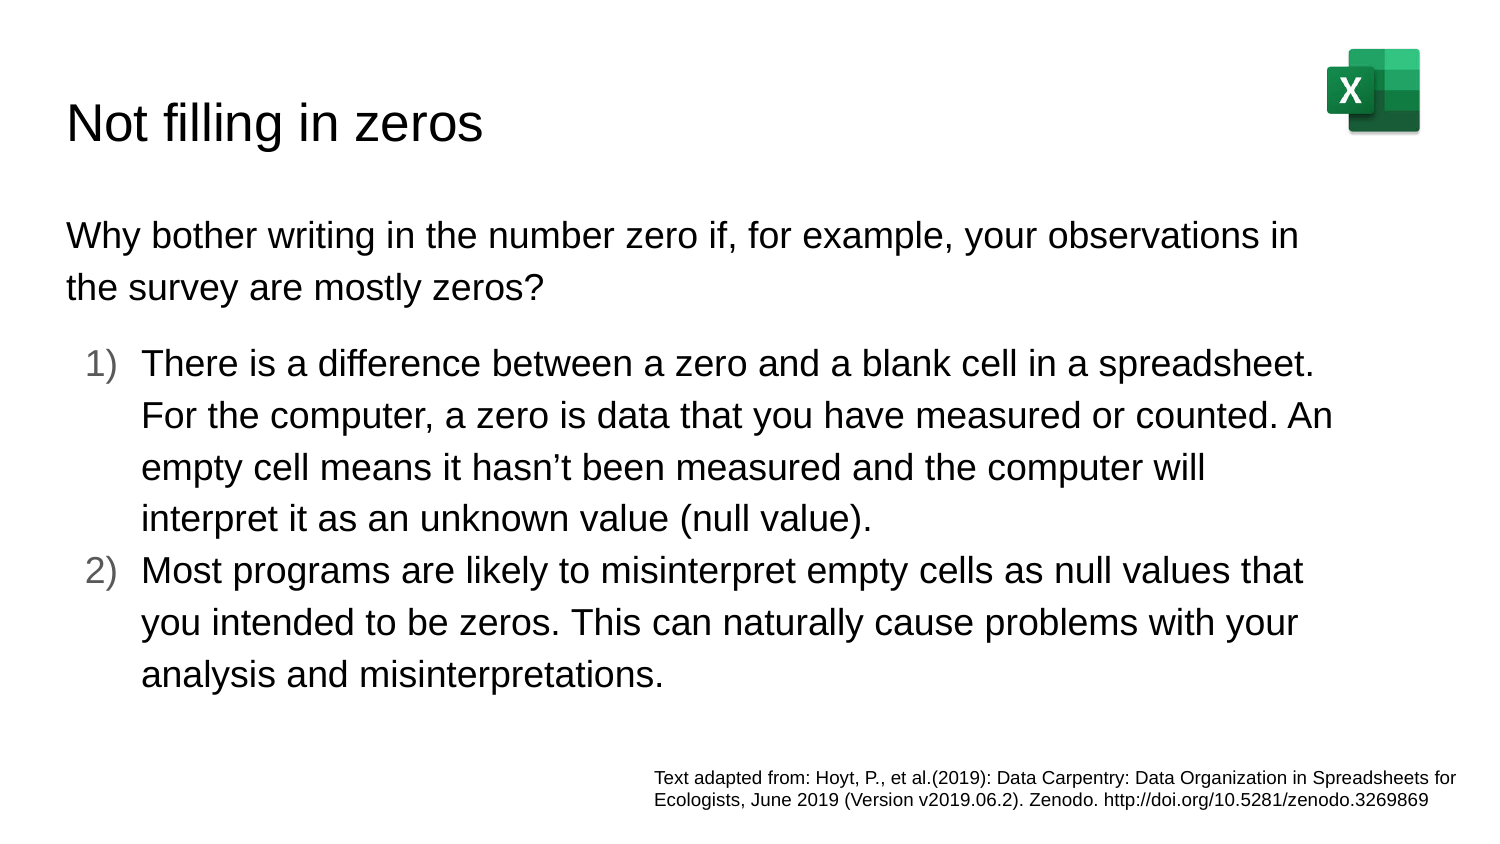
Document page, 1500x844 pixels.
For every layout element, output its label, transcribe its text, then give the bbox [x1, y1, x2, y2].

picture [1312, 24, 1444, 156]
title Not filling in zeros [51, 72, 1449, 167]
list Why bother writing in the number zero if, for example, your observations in the survey are mostly zeros? There is a difference between a zero and a blank cell in a spreadsheet. For the computer, a zero is data that you have measured or counted. An empty cell means it hasn’t been measured and the computer will interpret it as an unknown value (null value). Most programs are likely to misinterpret empty cells as null values that you intended to be zeros. This can naturally cause problems with your analysis and misinterpretations. [51, 189, 1363, 750]
text_box Text adapted from: Hoyt, P., et al.(2019): Data Carpentry: Data Organization in Spreadsheets for Ecologists, June 2019 (Version v2019.06.2). Zenodo. http://doi.org/10.5281/zenodo.3269869 [639, 760, 1500, 818]
